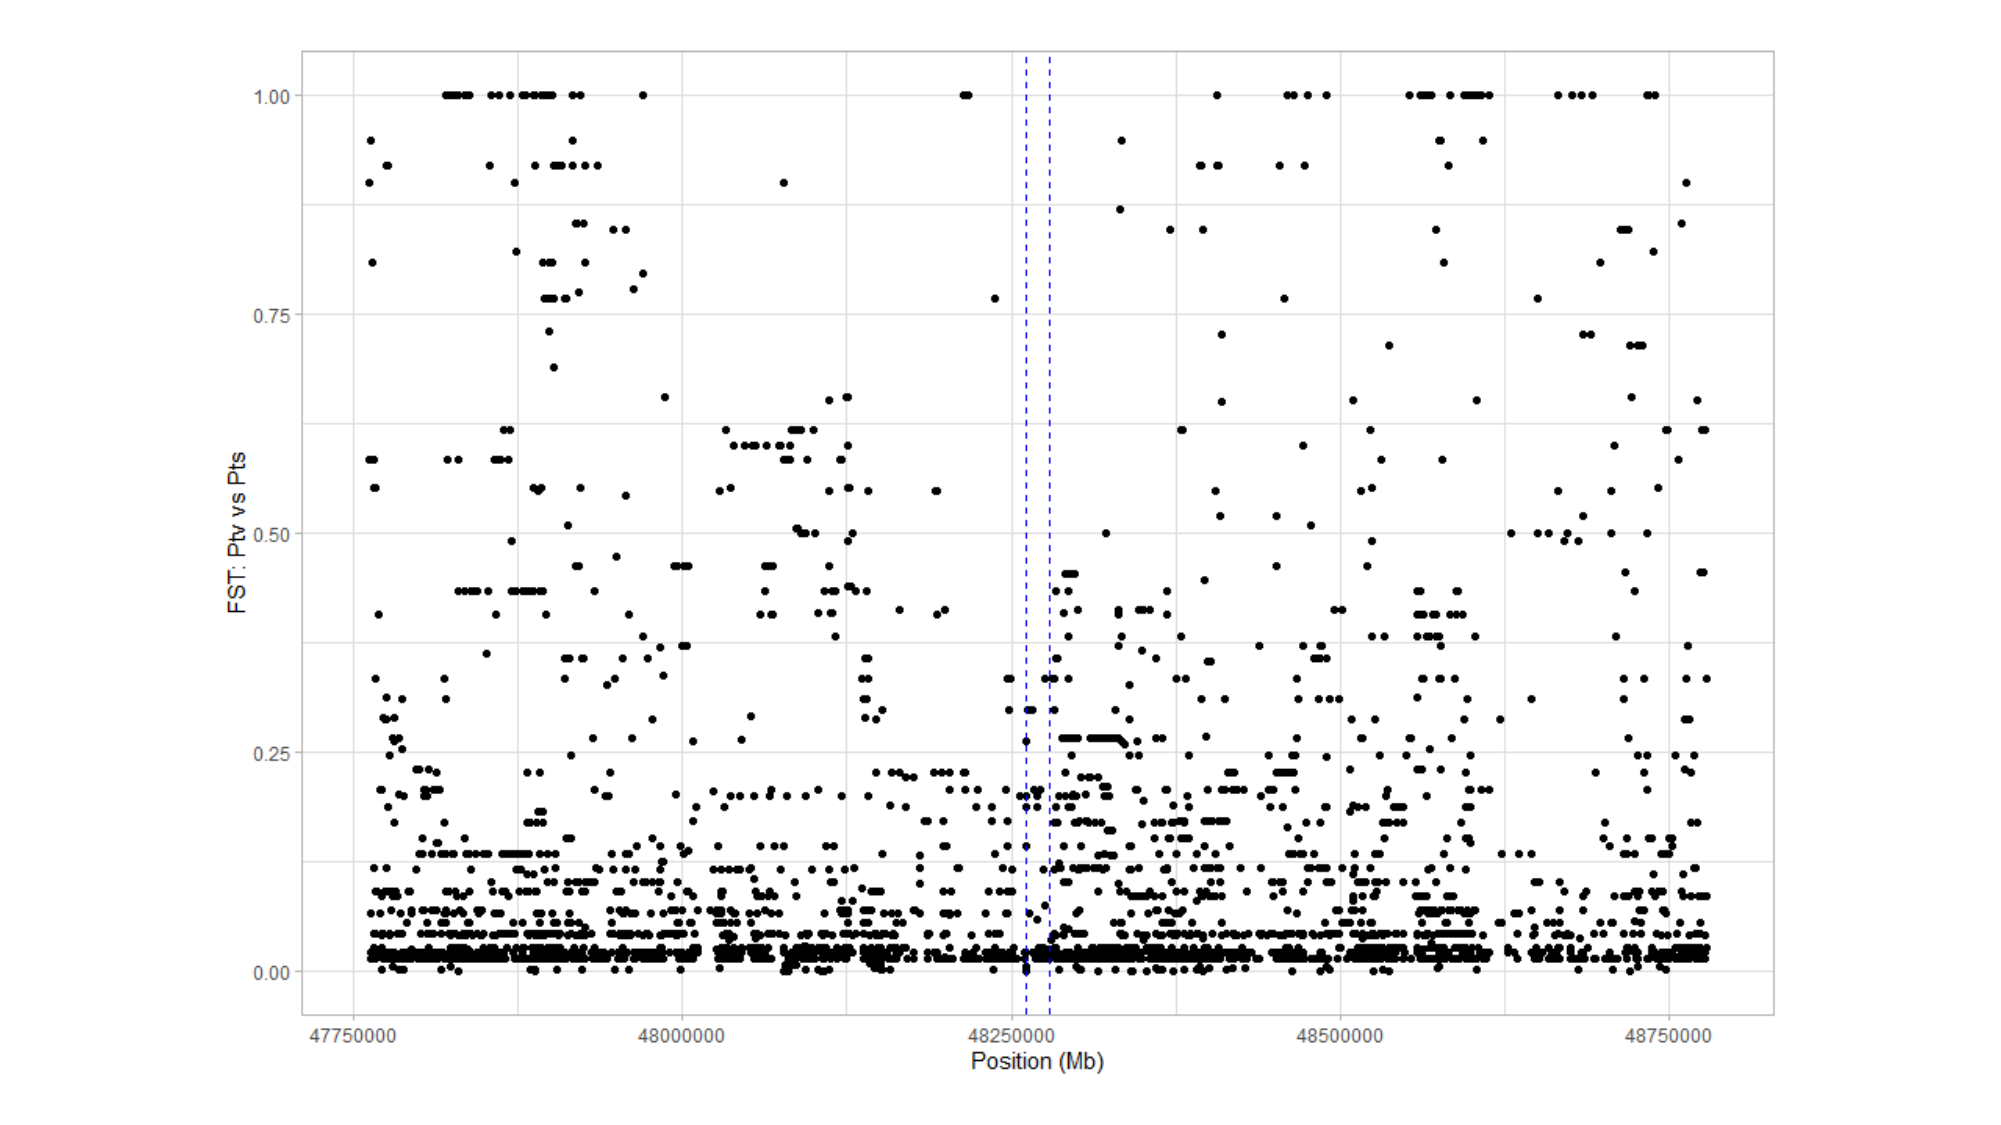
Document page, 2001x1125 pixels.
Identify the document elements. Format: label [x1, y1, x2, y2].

picture [214, 40, 1786, 1085]
